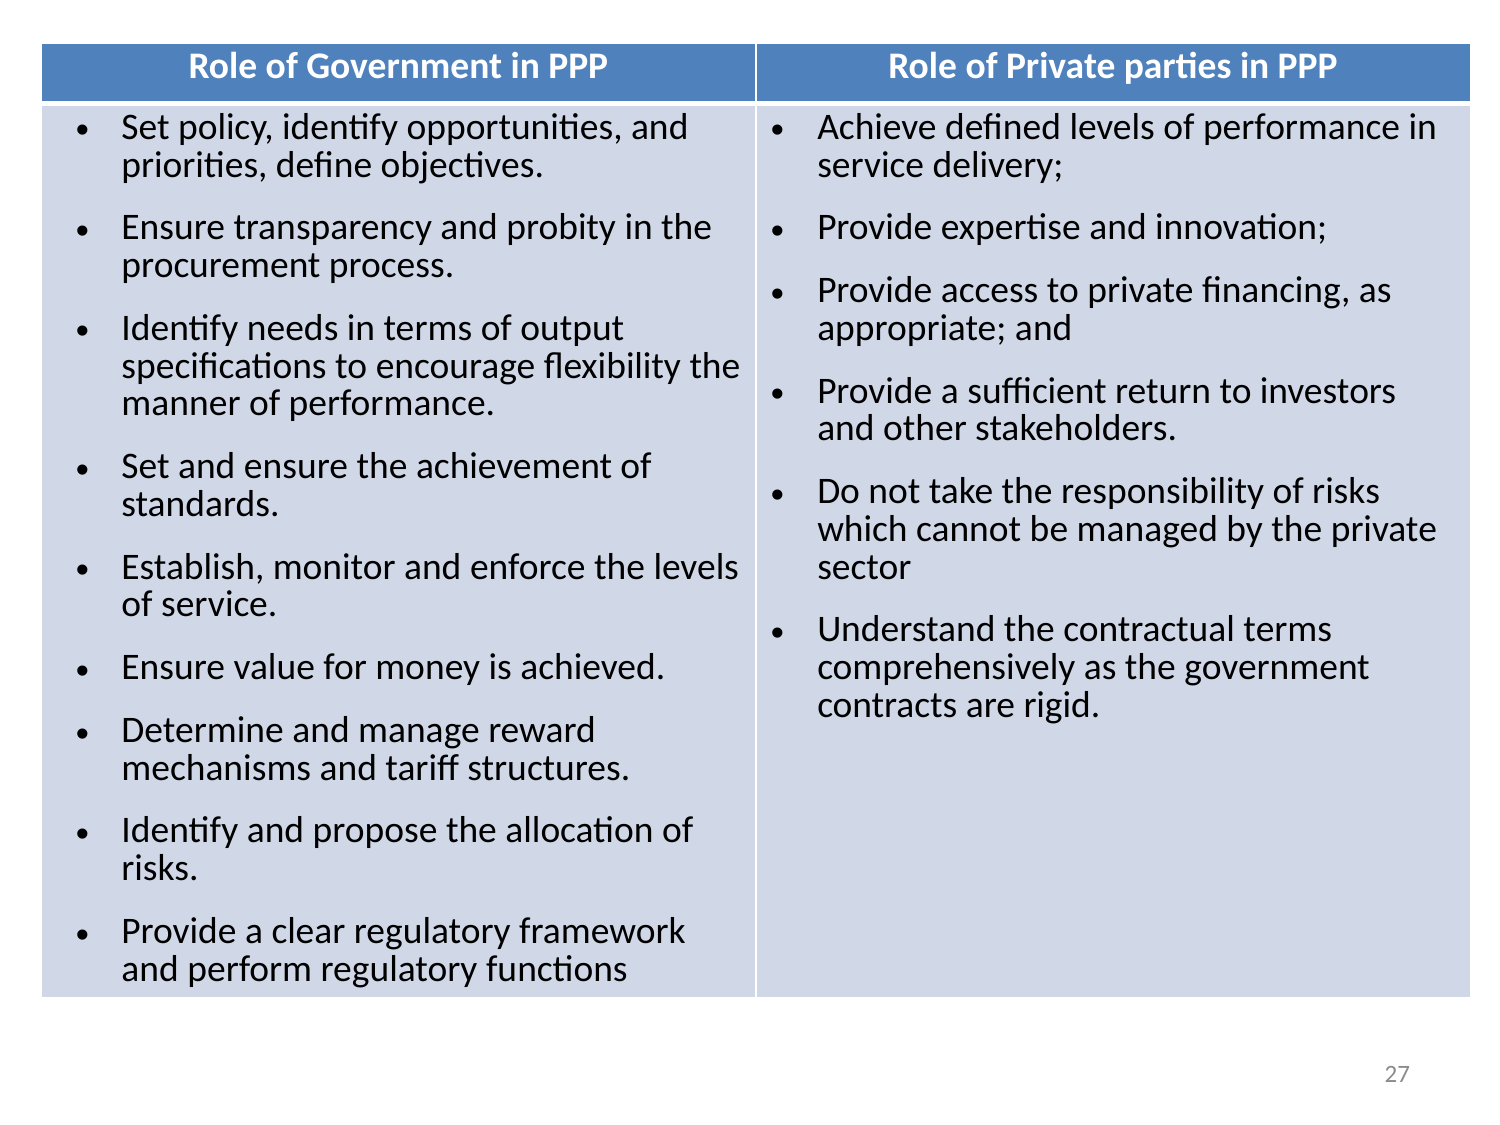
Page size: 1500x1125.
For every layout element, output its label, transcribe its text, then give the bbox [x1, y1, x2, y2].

table_header Role of Government in PPP [42, 44, 755, 101]
slide_number 27 [1074, 1042, 1425, 1103]
table_header Role of Private parties in PPP [757, 44, 1470, 101]
table_cell Set policy, identify opportunities, and priorities, define objectives. Ensure transparency and probity in the procurement process. Identify needs in terms of output specifications to encourage flexibility the manner of performance. Set and ensure the achievement of standards. Establish, monitor and enforce the levels of service. Ensure value for money is achieved. Determine and manage reward mechanisms and tariff structures. Identify and propose the allocation of risks. Provide a clear regulatory framework and perform regulatory functions [42, 106, 755, 997]
table_cell Achieve defined levels of performance in service delivery; Provide expertise and innovation; Provide access to private financing, as appropriate; and Provide a sufficient return to investors and other stakeholders. Do not take the responsibility of risks which cannot be managed by the private sector Understand the contractual terms comprehensively as the government contracts are rigid. [757, 106, 1470, 997]
